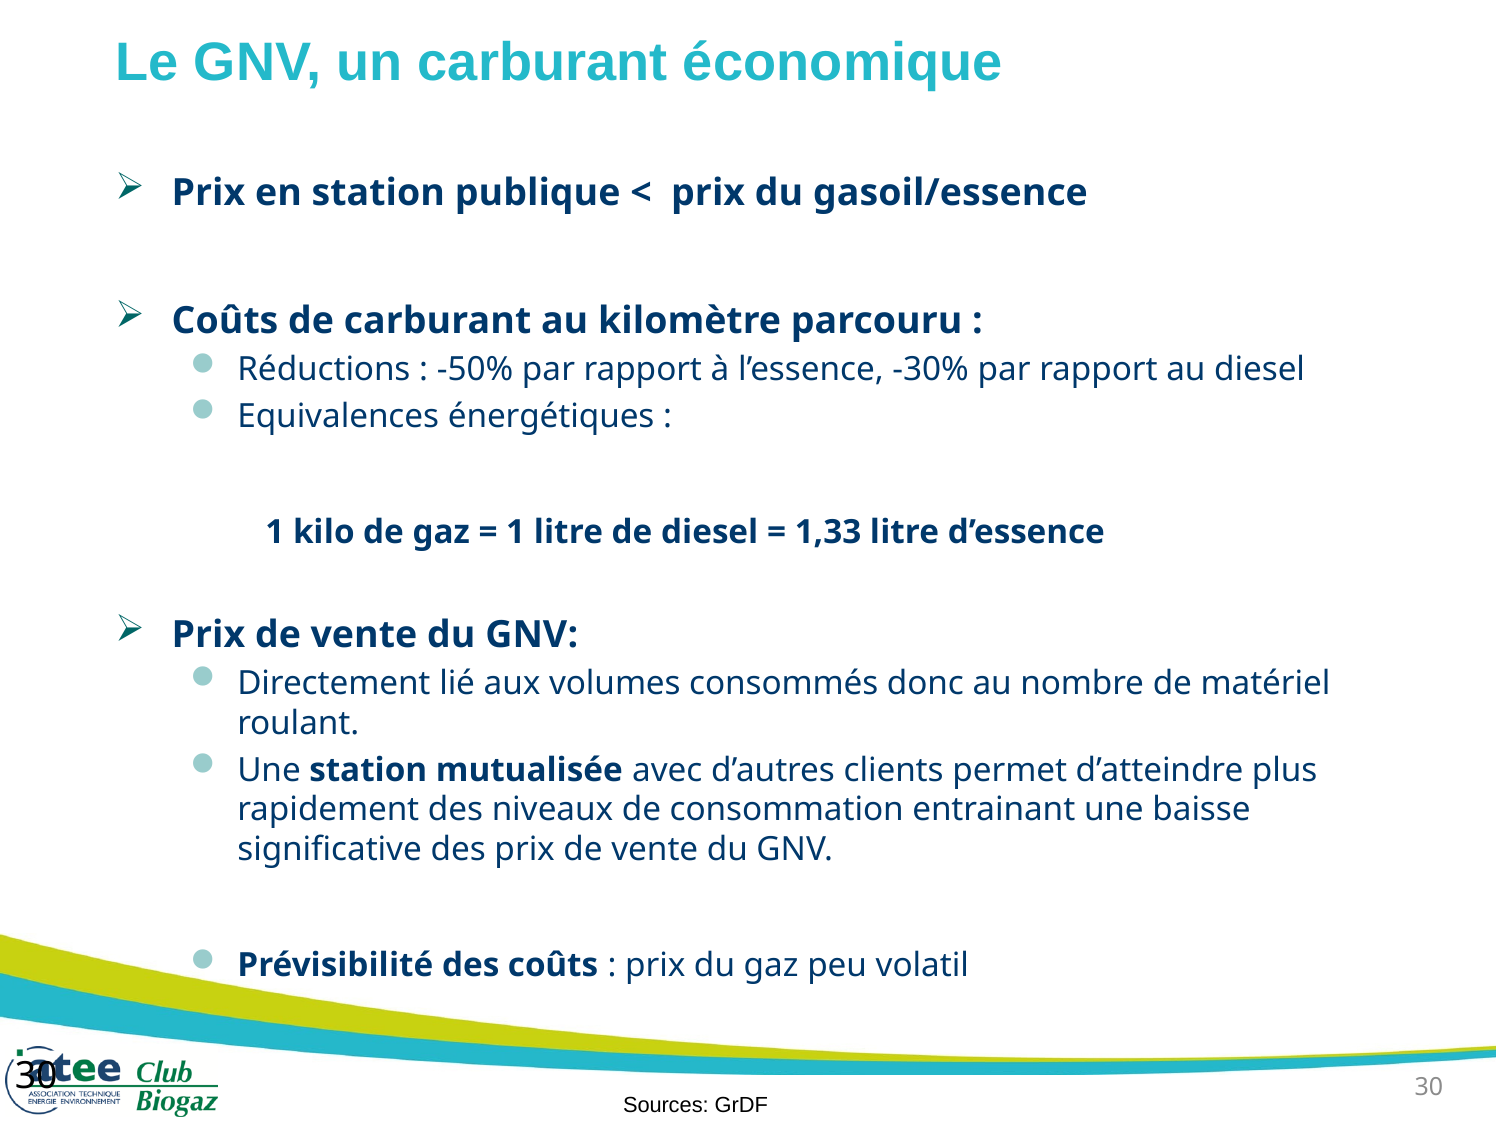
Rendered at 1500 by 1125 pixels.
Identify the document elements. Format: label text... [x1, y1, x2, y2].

title Le GNV, un carburant économique [100, 18, 1448, 113]
list Prix en station publique < prix du gasoil/essence Coûts de carburant au kilomètre parcouru : Réductions : -50% par rapport à l’essence, -30% par rapport au diesel Equivalences énergétiques : 1 kilo de gaz = 1 litre de diesel = 1,33 litre d’essence Prix de vente du GNV: Directement lié aux volumes consommés donc au nombre de matériel roulant. Une station mutualisée avec d’autres clients permet d’atteindre plus rapidement des niveaux de consommation entrainant une baisse significative des prix de vente du GNV. Prévisibilité des coûts : prix du gaz peu volatil [100, 160, 1448, 1012]
text_box Sources: GrDF [608, 1083, 1137, 1125]
picture [0, 933, 1496, 1075]
slide_number 30 [0, 1043, 225, 1106]
picture [5, 1106, 218, 1117]
